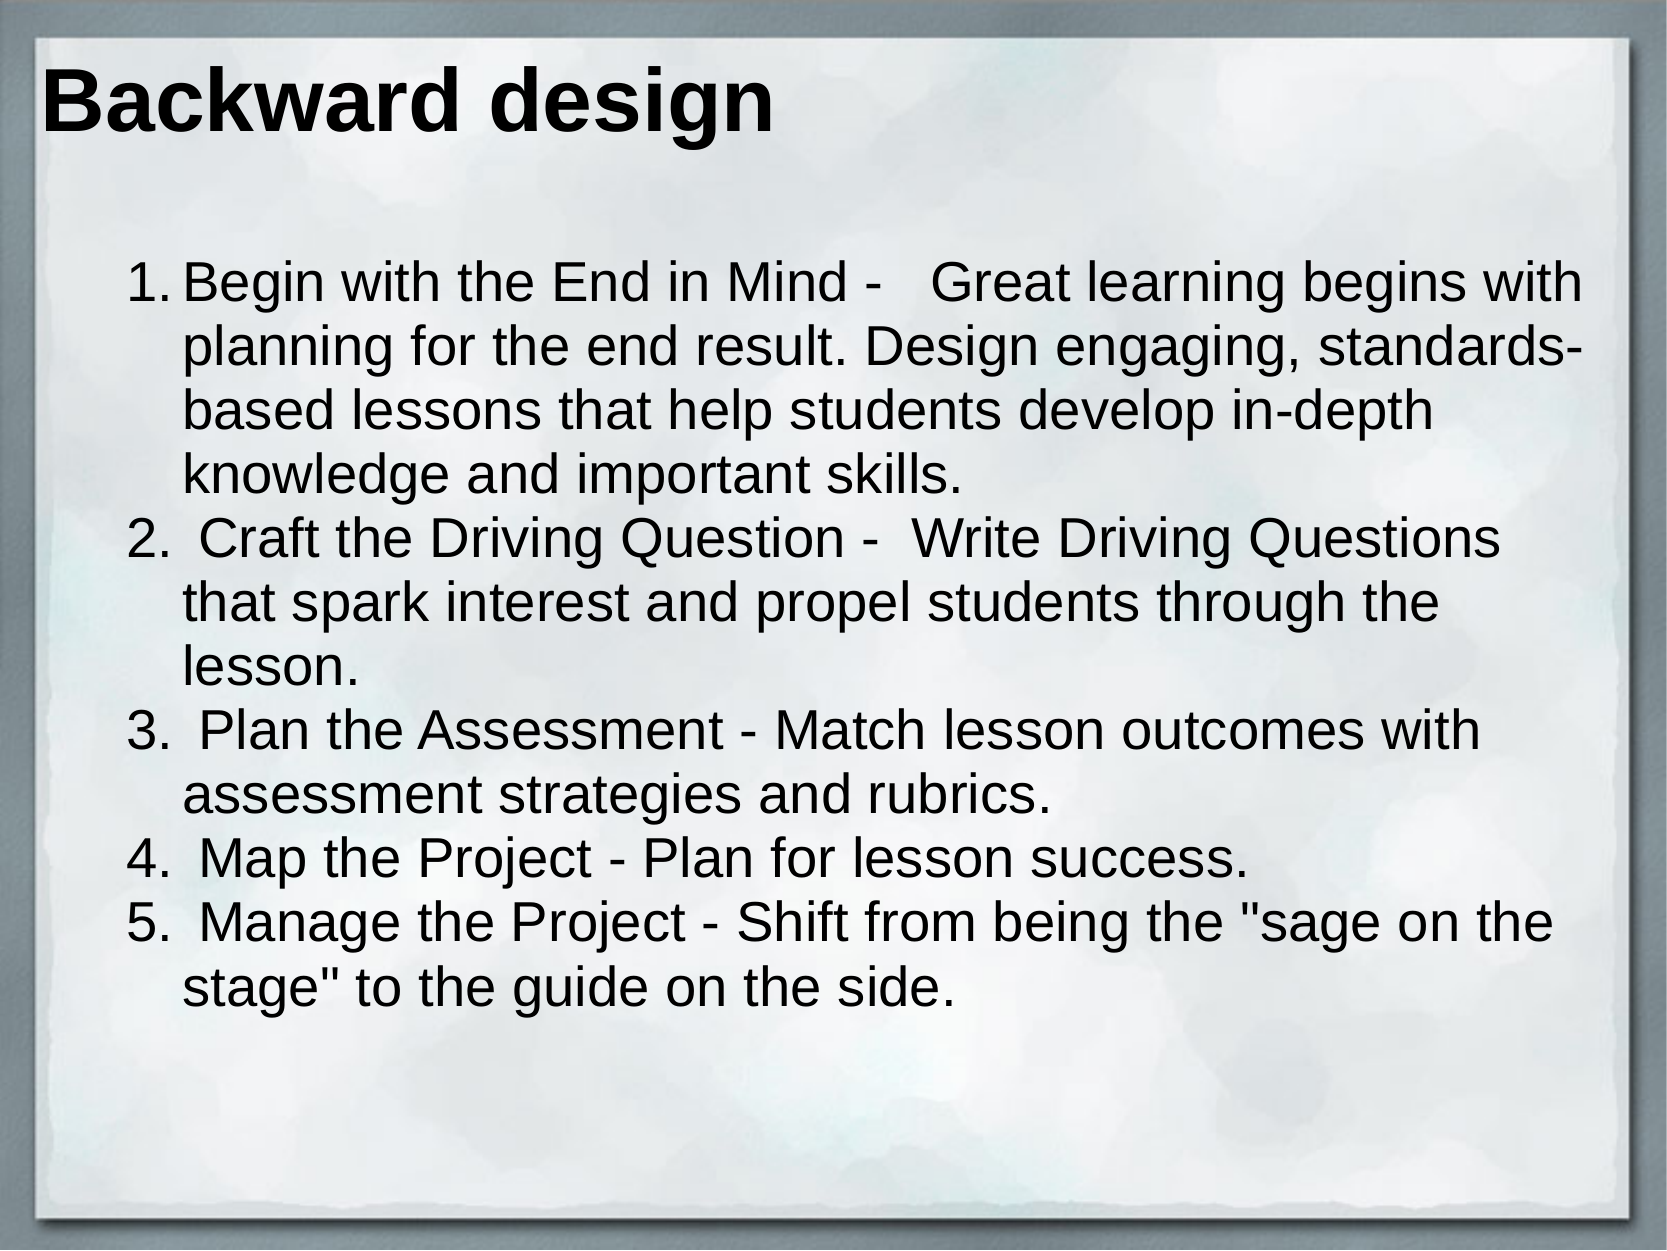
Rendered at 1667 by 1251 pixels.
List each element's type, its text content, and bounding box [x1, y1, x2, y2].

title Backward design [40, 50, 1626, 200]
picture [0, 0, 1667, 1250]
text_box Begin with the End in Mind - Great learning begins with planning for the end result. Design engaging, standards-based lessons that help students develop in-depth knowledge and important skills. Craft the Driving Question - Write Driving Questions that spark interest and propel students through the lesson. Plan the Assessment - Match lesson outcomes with assessment strategies and rubrics. Map the Project - Plan for lesson success. Manage the Project - Shift from being the "sage on the stage" to the guide on the side. [107, 249, 1589, 1019]
